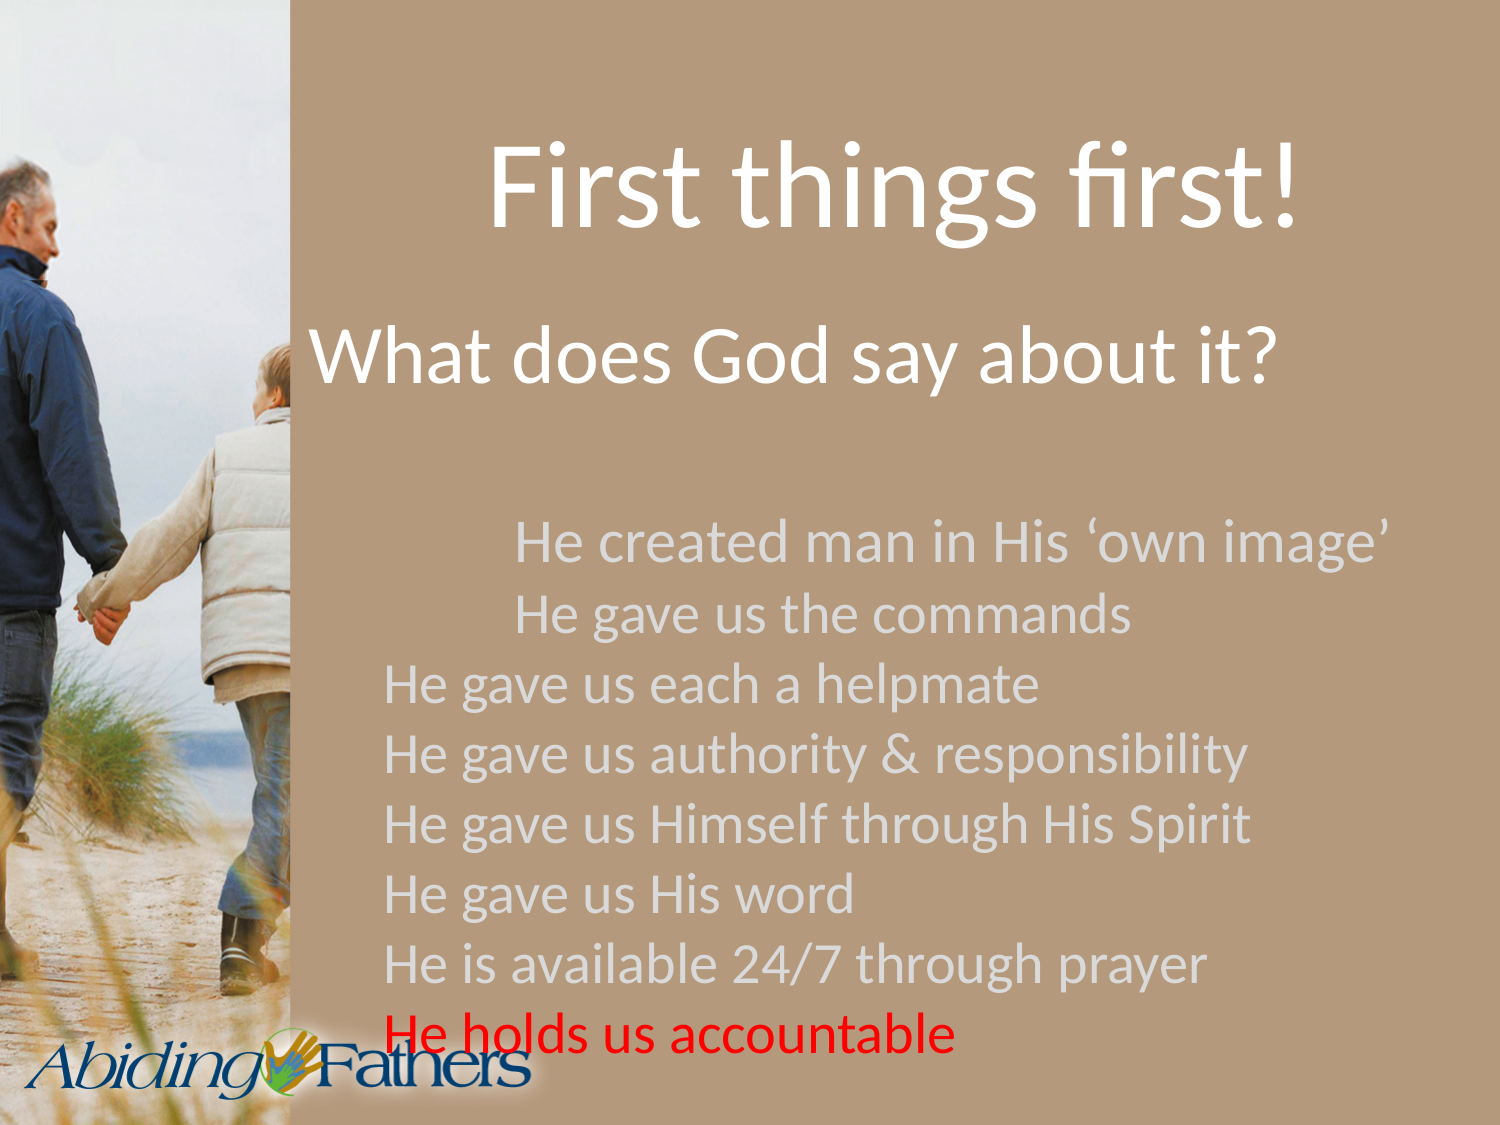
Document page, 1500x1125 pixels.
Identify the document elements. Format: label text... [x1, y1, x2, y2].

picture [0, 0, 1500, 1125]
list What does God say about it? He created man in His ‘own image’ He gave us the commands He gave us each a helpmate He gave us authority & responsibility He gave us Himself through His Spirit He gave us His word He is available 24/7 through prayer He holds us accountable [292, 292, 1500, 1020]
title First things first! [292, 73, 1500, 282]
